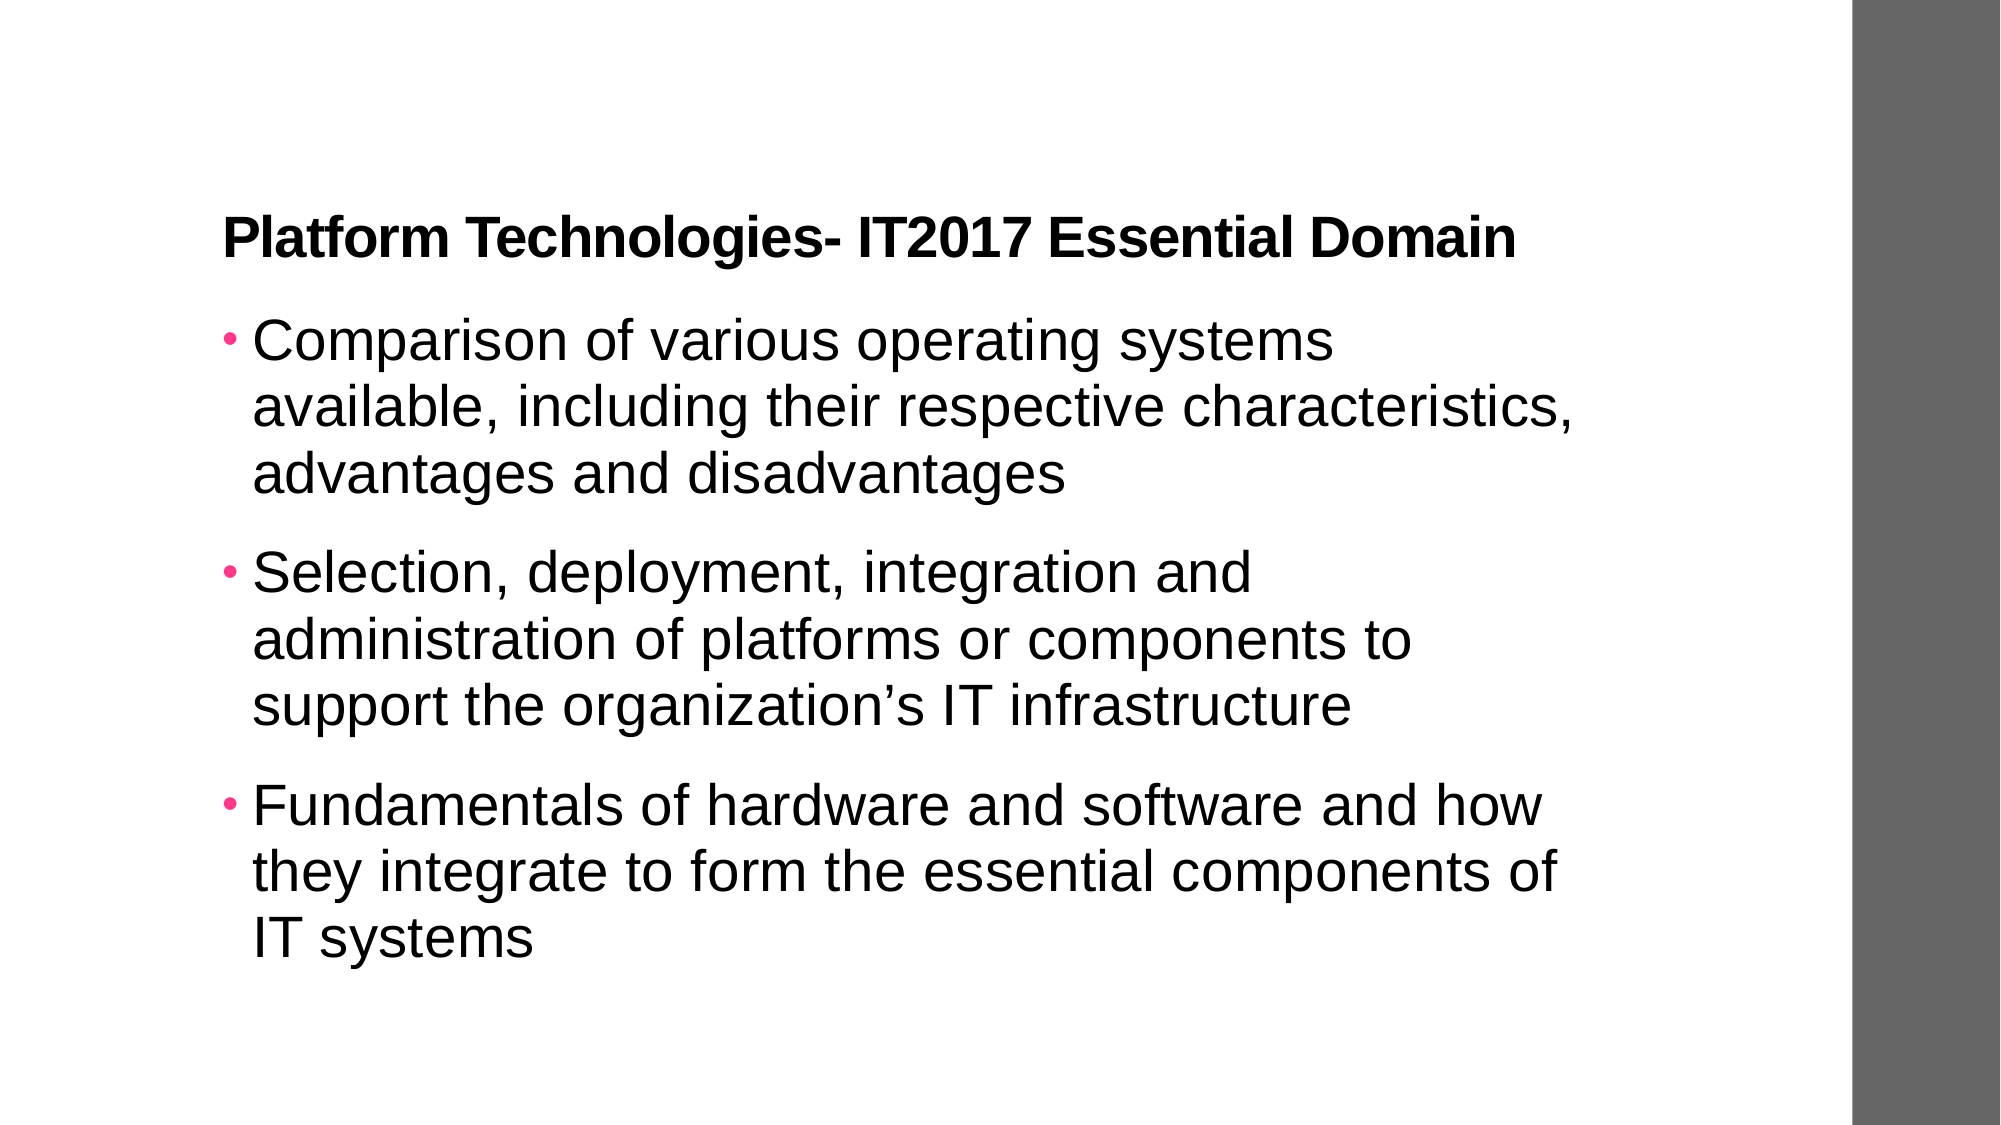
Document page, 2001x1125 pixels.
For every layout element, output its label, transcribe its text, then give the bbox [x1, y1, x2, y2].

list Comparison of various operating systems available, including their respective characteristics, advantages and disadvantages Selection, deployment, integration and administration of platforms or components to support the organization’s IT infrastructure Fundamentals of hardware and software and how they integrate to form the essential components of IT systems [206, 299, 1617, 1014]
title Platform Technologies- IT2017 Essential Domain [206, 43, 1797, 278]
